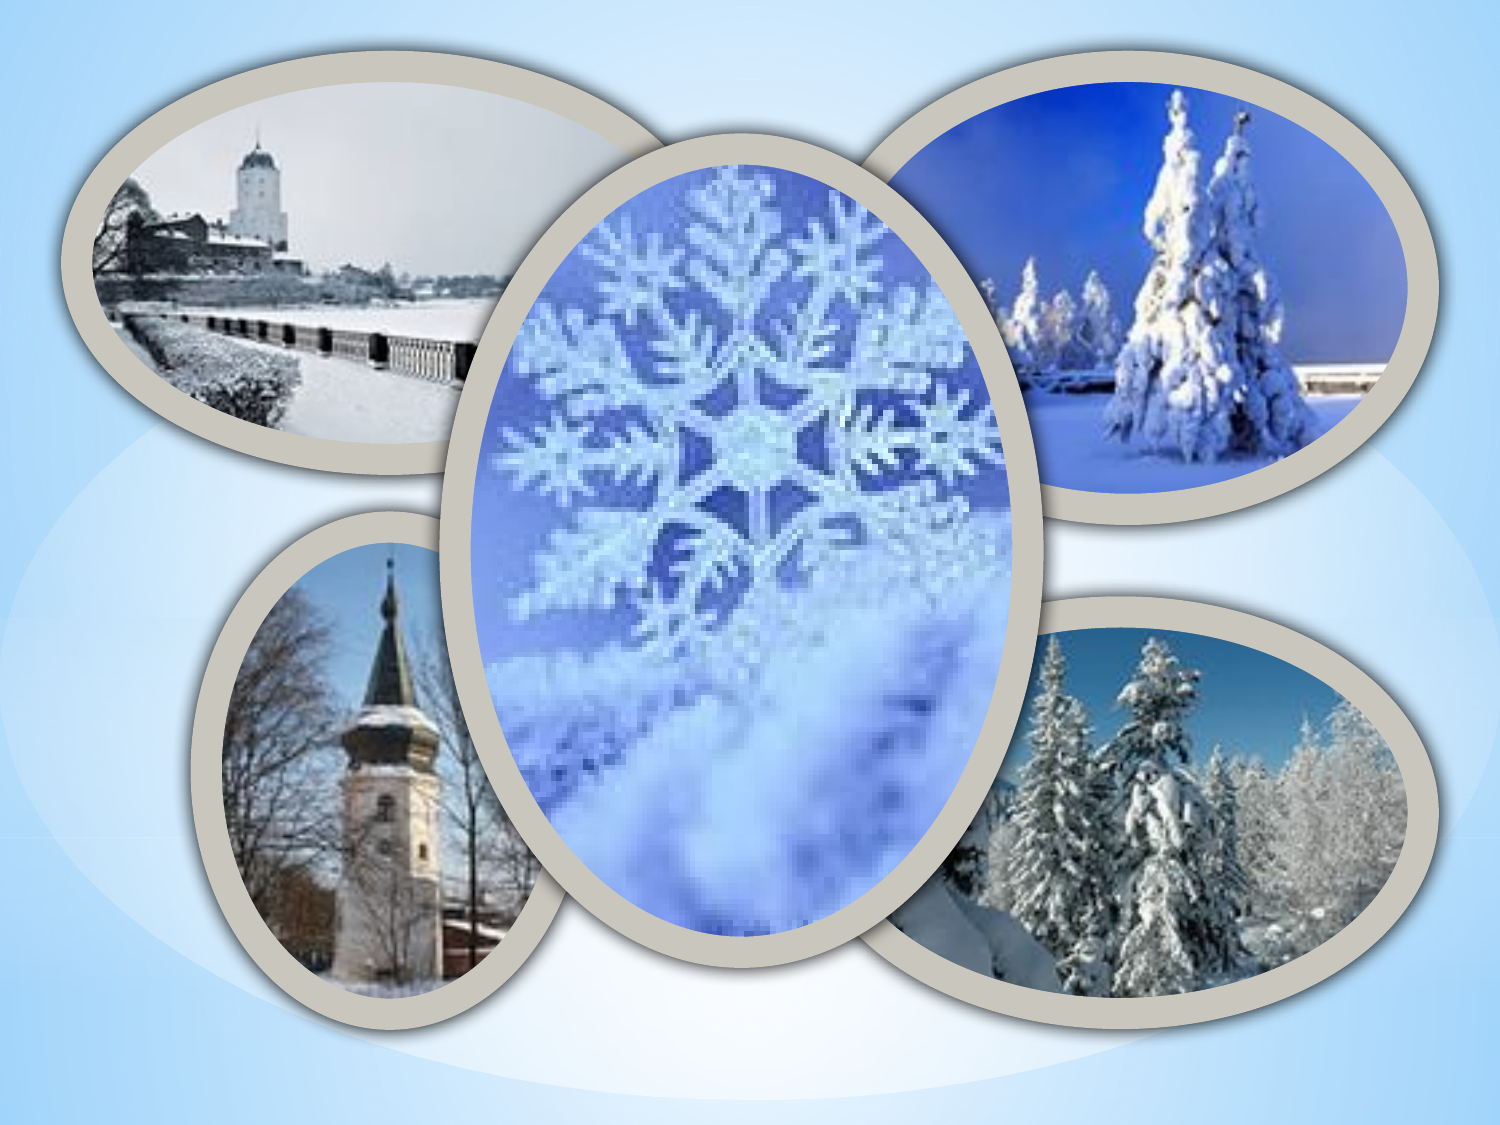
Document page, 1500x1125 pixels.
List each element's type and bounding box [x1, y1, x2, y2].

picture [76, 66, 1424, 1015]
